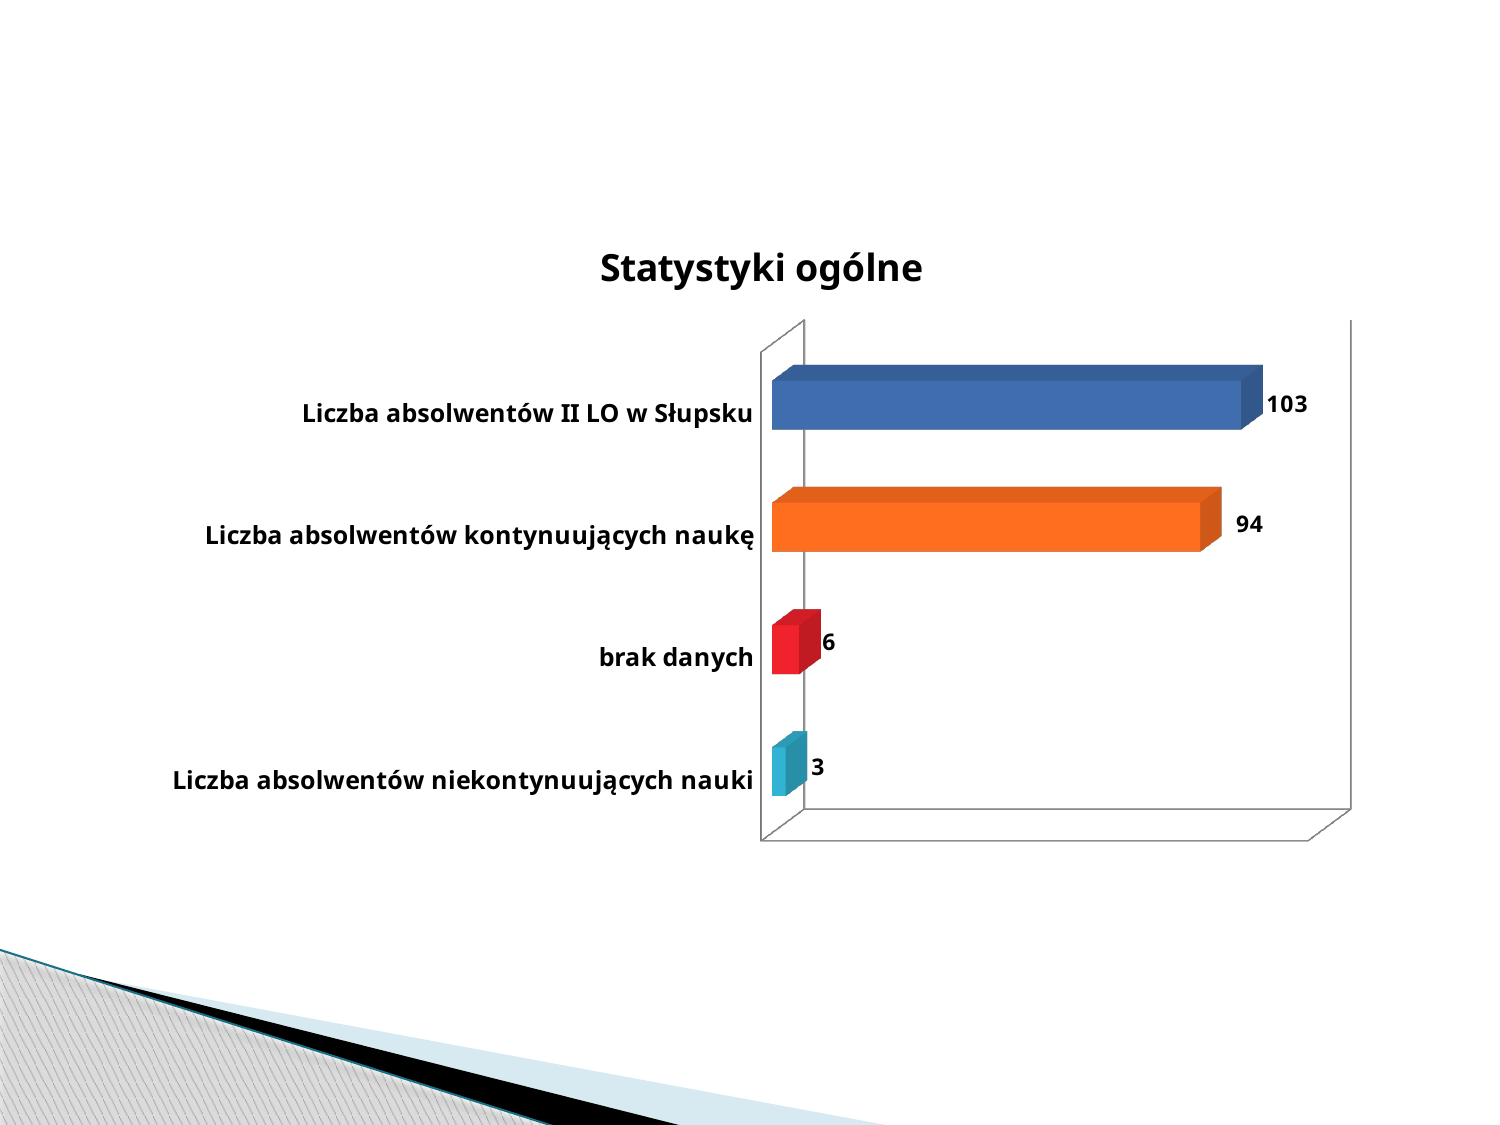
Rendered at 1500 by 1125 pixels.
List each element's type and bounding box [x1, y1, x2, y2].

chart [147, 207, 1377, 858]
